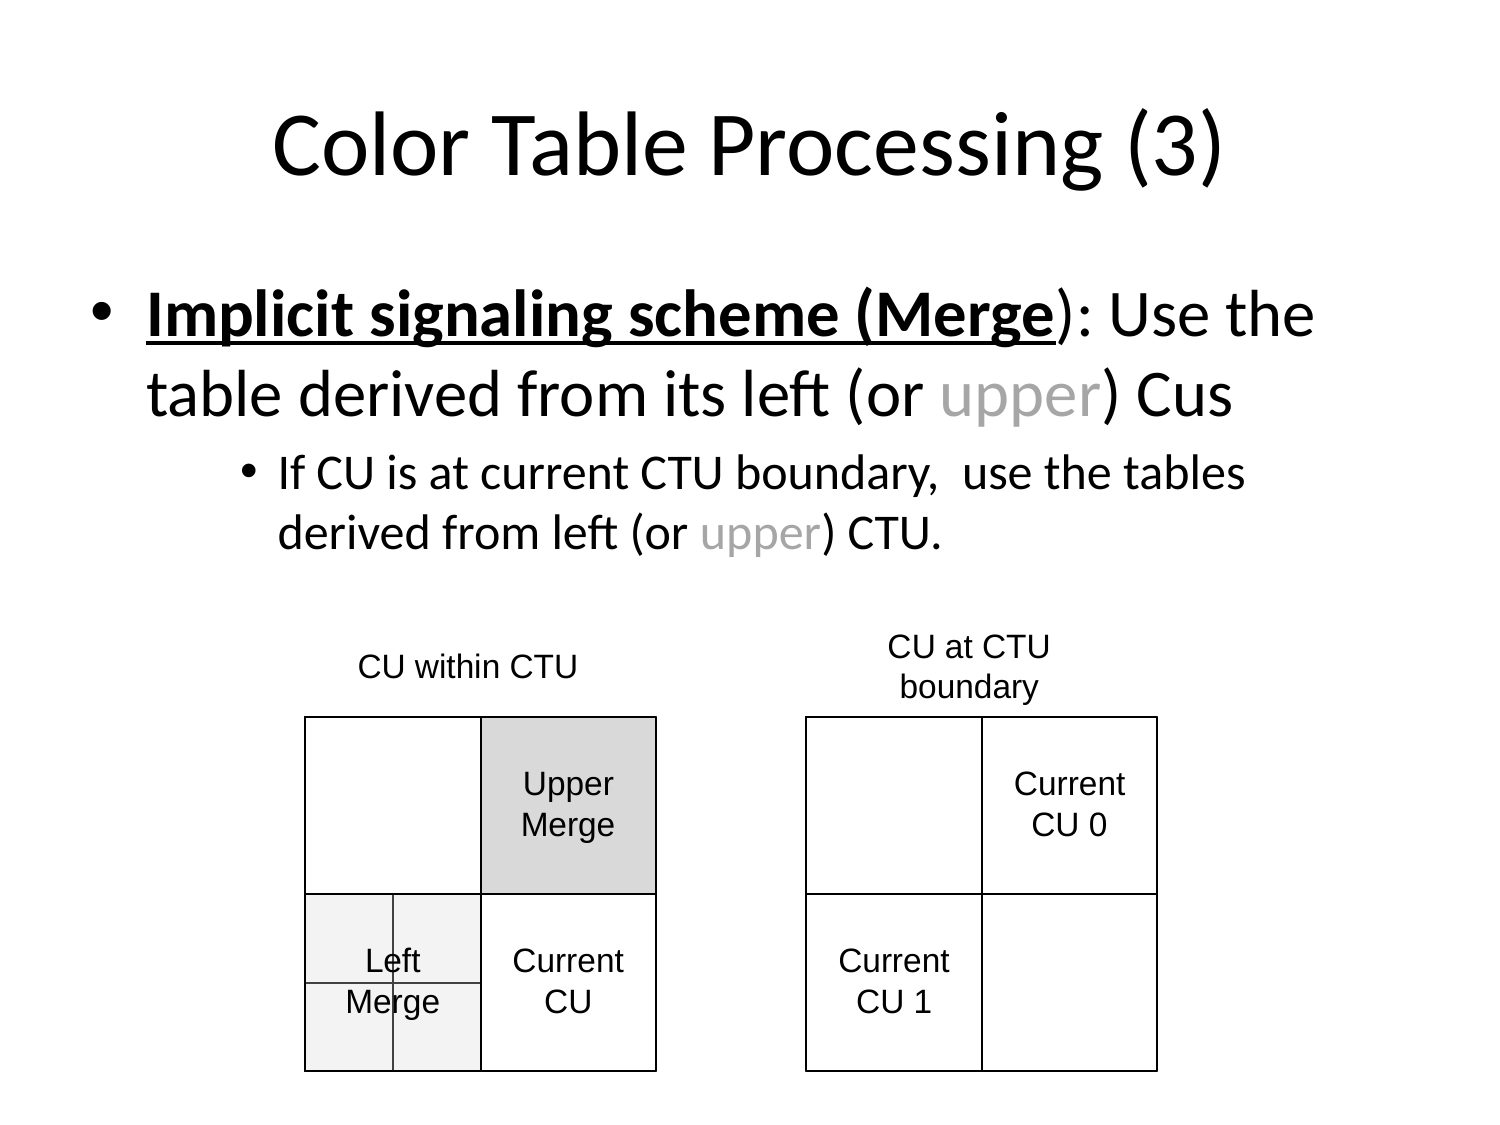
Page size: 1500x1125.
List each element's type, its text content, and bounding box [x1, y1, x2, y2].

list Implicit signaling scheme (Merge): Use the table derived from its left (or upper) Cus If CU is at current CTU boundary, use the tables derived from left (or upper) CTU. [75, 262, 1425, 1005]
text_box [299, 624, 1163, 1077]
title Color Table Processing (3) [75, 45, 1425, 233]
